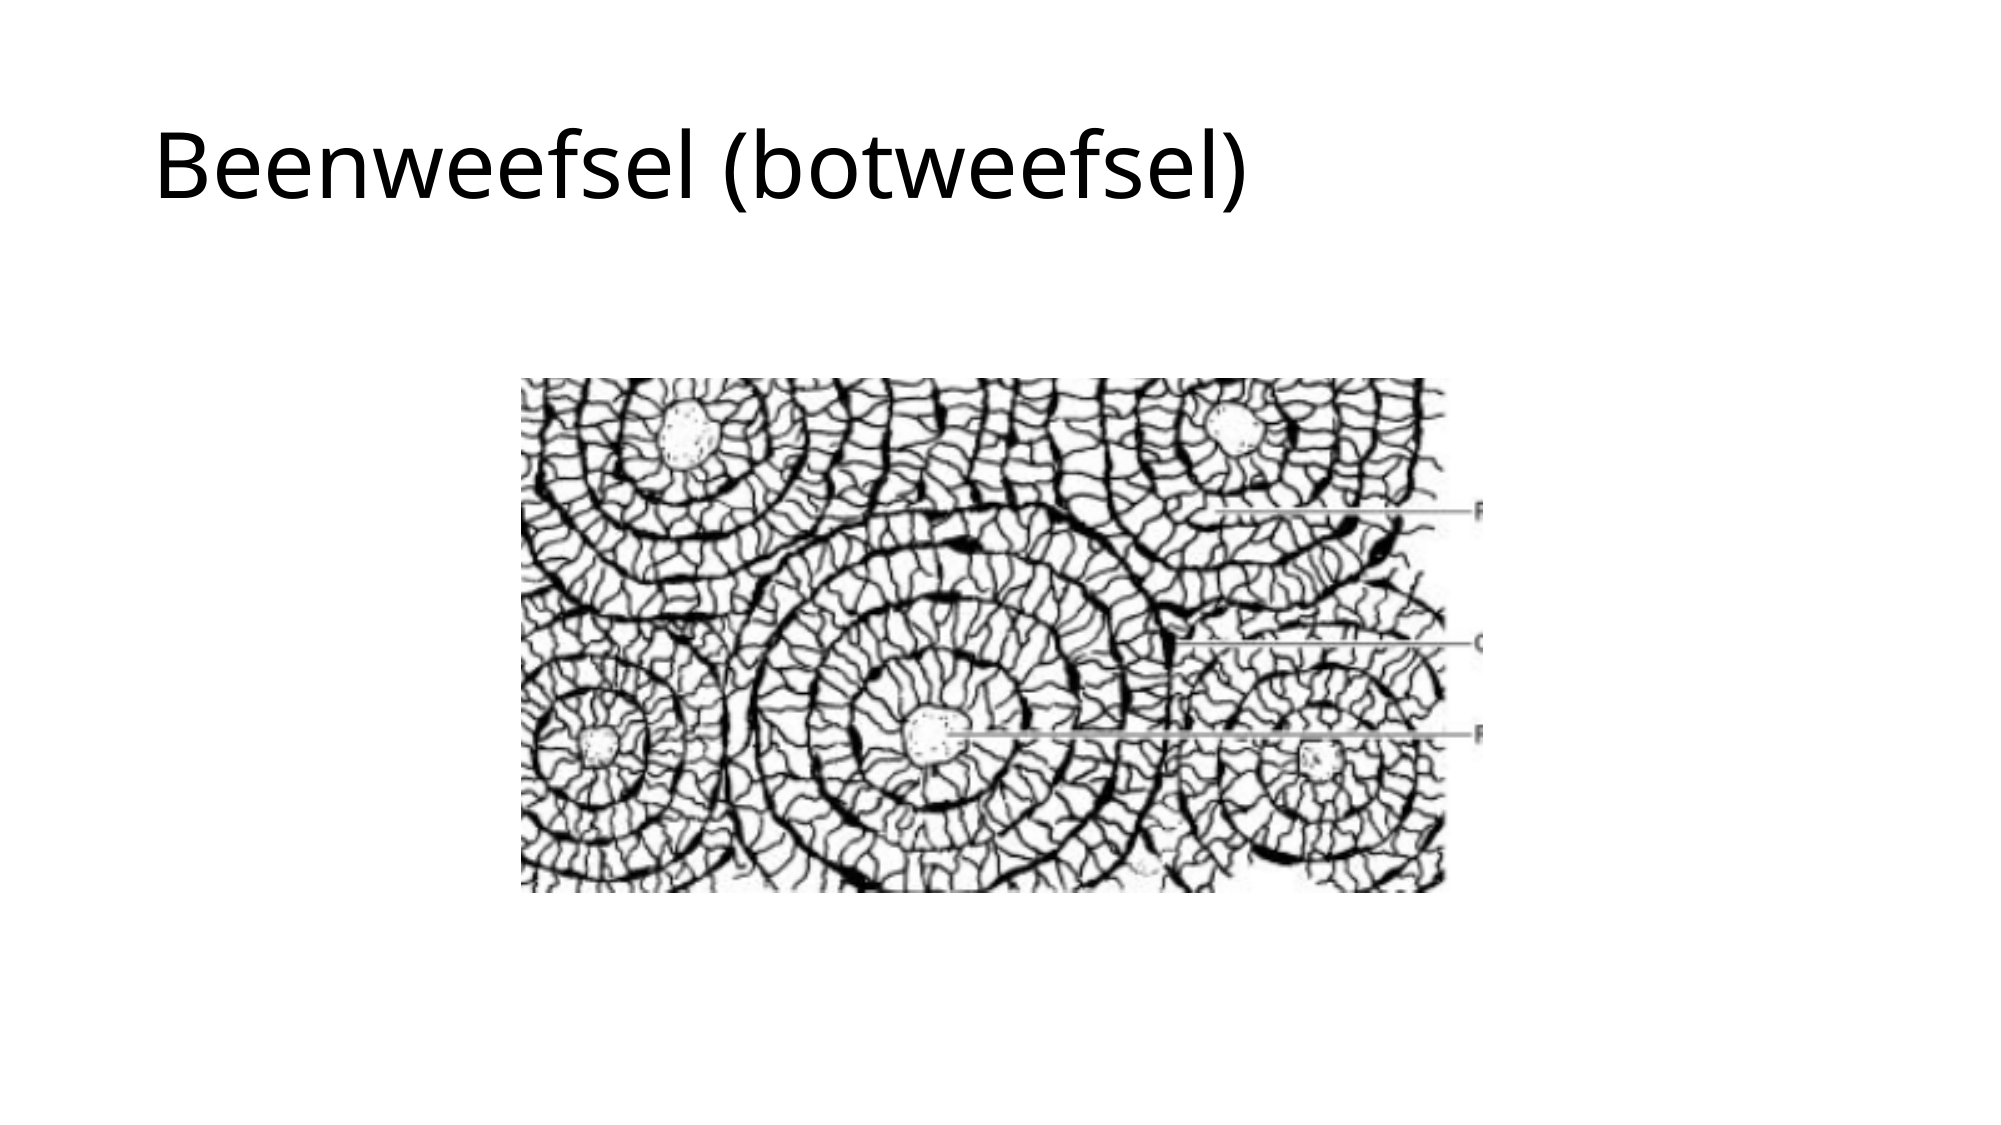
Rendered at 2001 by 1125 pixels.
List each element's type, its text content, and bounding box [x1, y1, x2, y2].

picture [521, 378, 1483, 893]
title Beenweefsel (botweefsel) [137, 59, 1863, 278]
